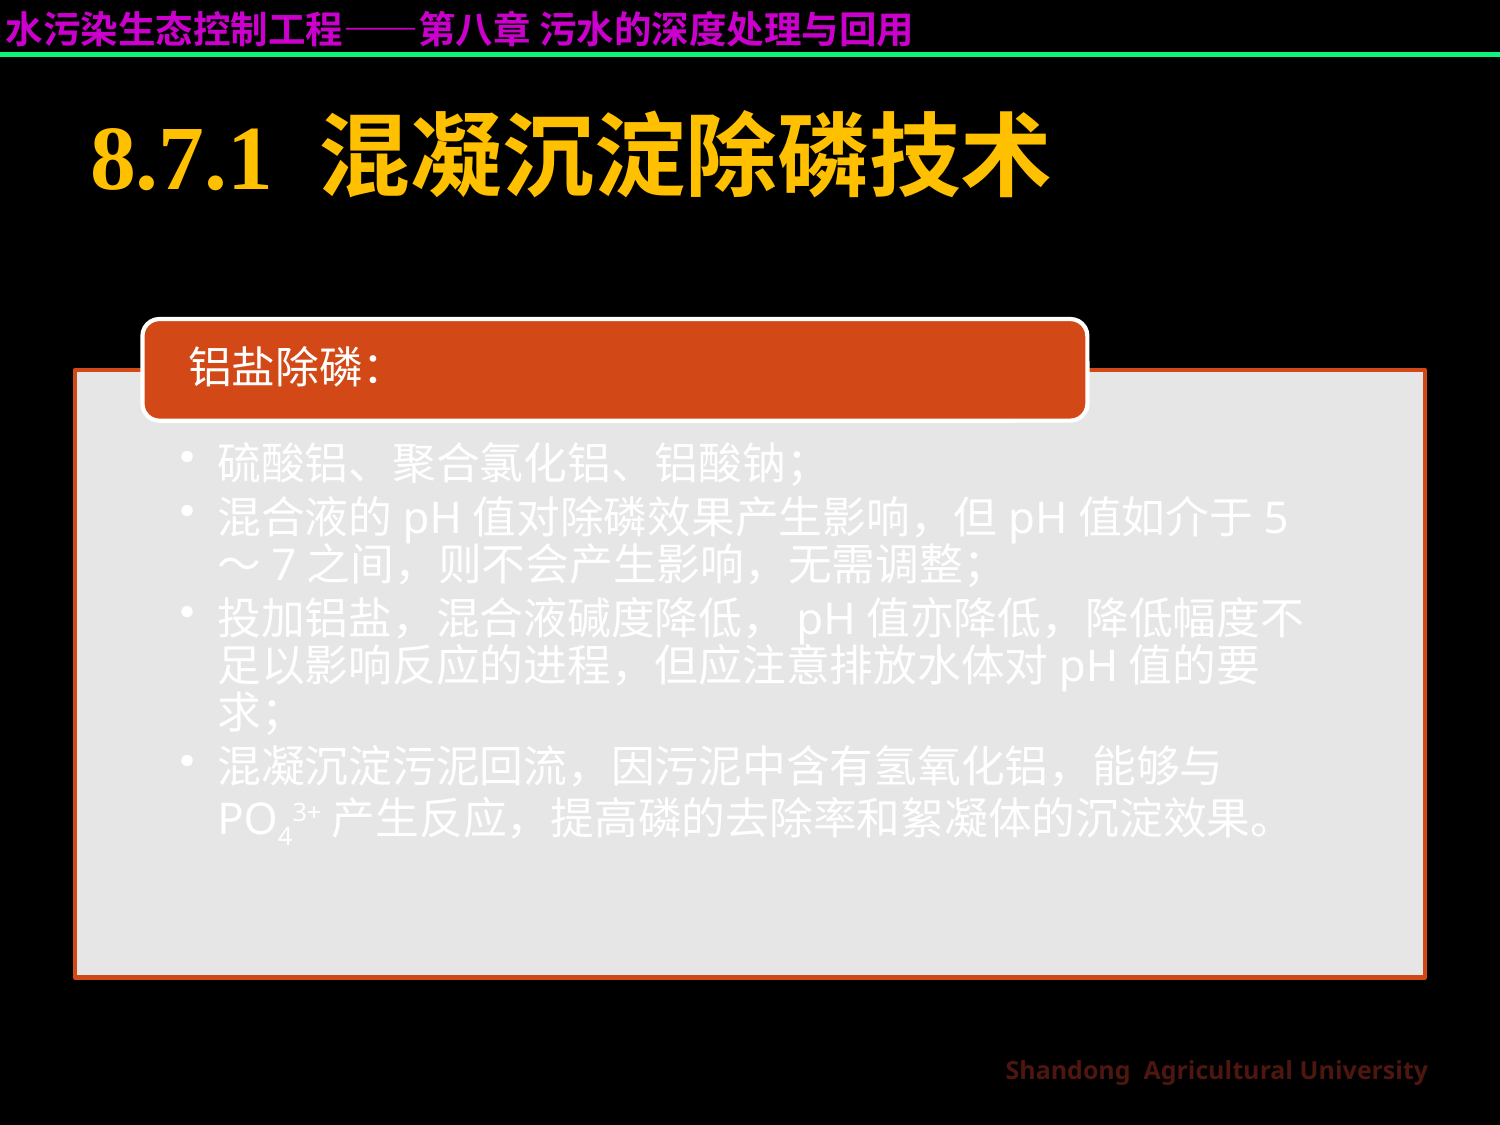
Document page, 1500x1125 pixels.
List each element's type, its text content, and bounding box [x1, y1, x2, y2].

title 8.7.1 混凝沉淀除磷技术 [75, 59, 1425, 248]
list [74, 276, 1426, 1020]
